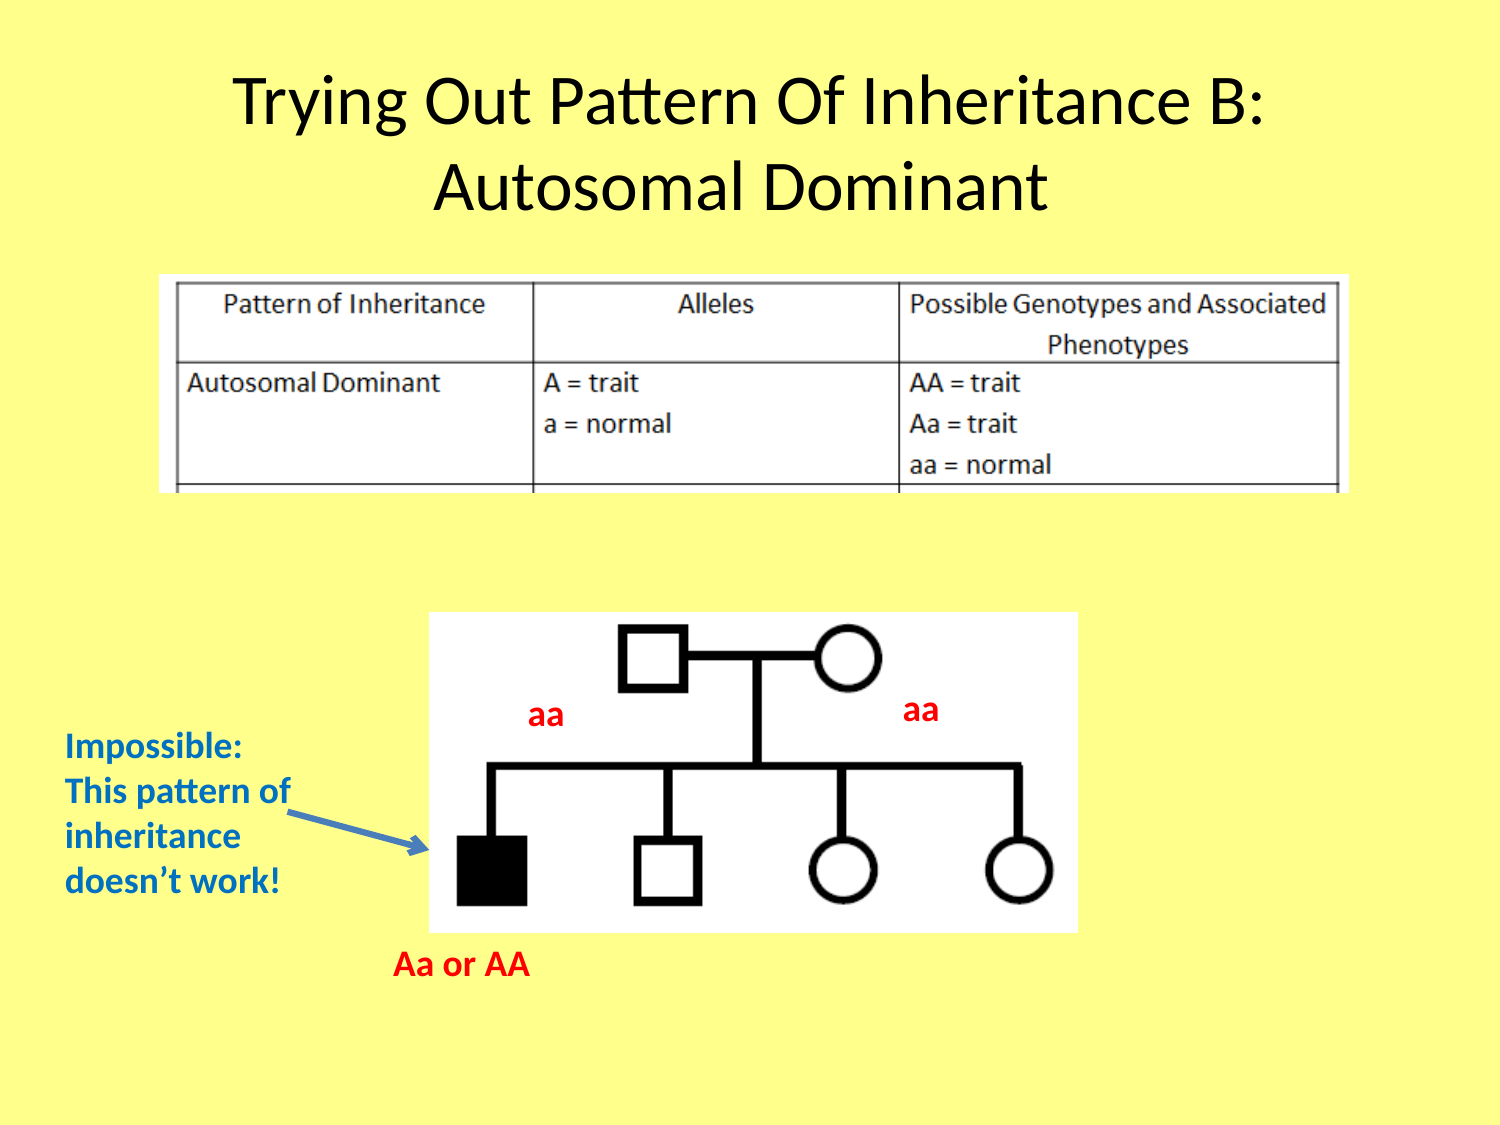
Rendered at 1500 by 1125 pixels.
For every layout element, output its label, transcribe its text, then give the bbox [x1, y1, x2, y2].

text_box Impossible: This pattern of inheritance doesn’t work! [50, 713, 313, 908]
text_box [287, 811, 430, 851]
picture [429, 612, 1078, 933]
title Trying Out Pattern Of Inheritance B: Autosomal Dominant [75, 45, 1425, 233]
text_box Aa or AA [378, 931, 546, 992]
picture [158, 274, 1349, 493]
